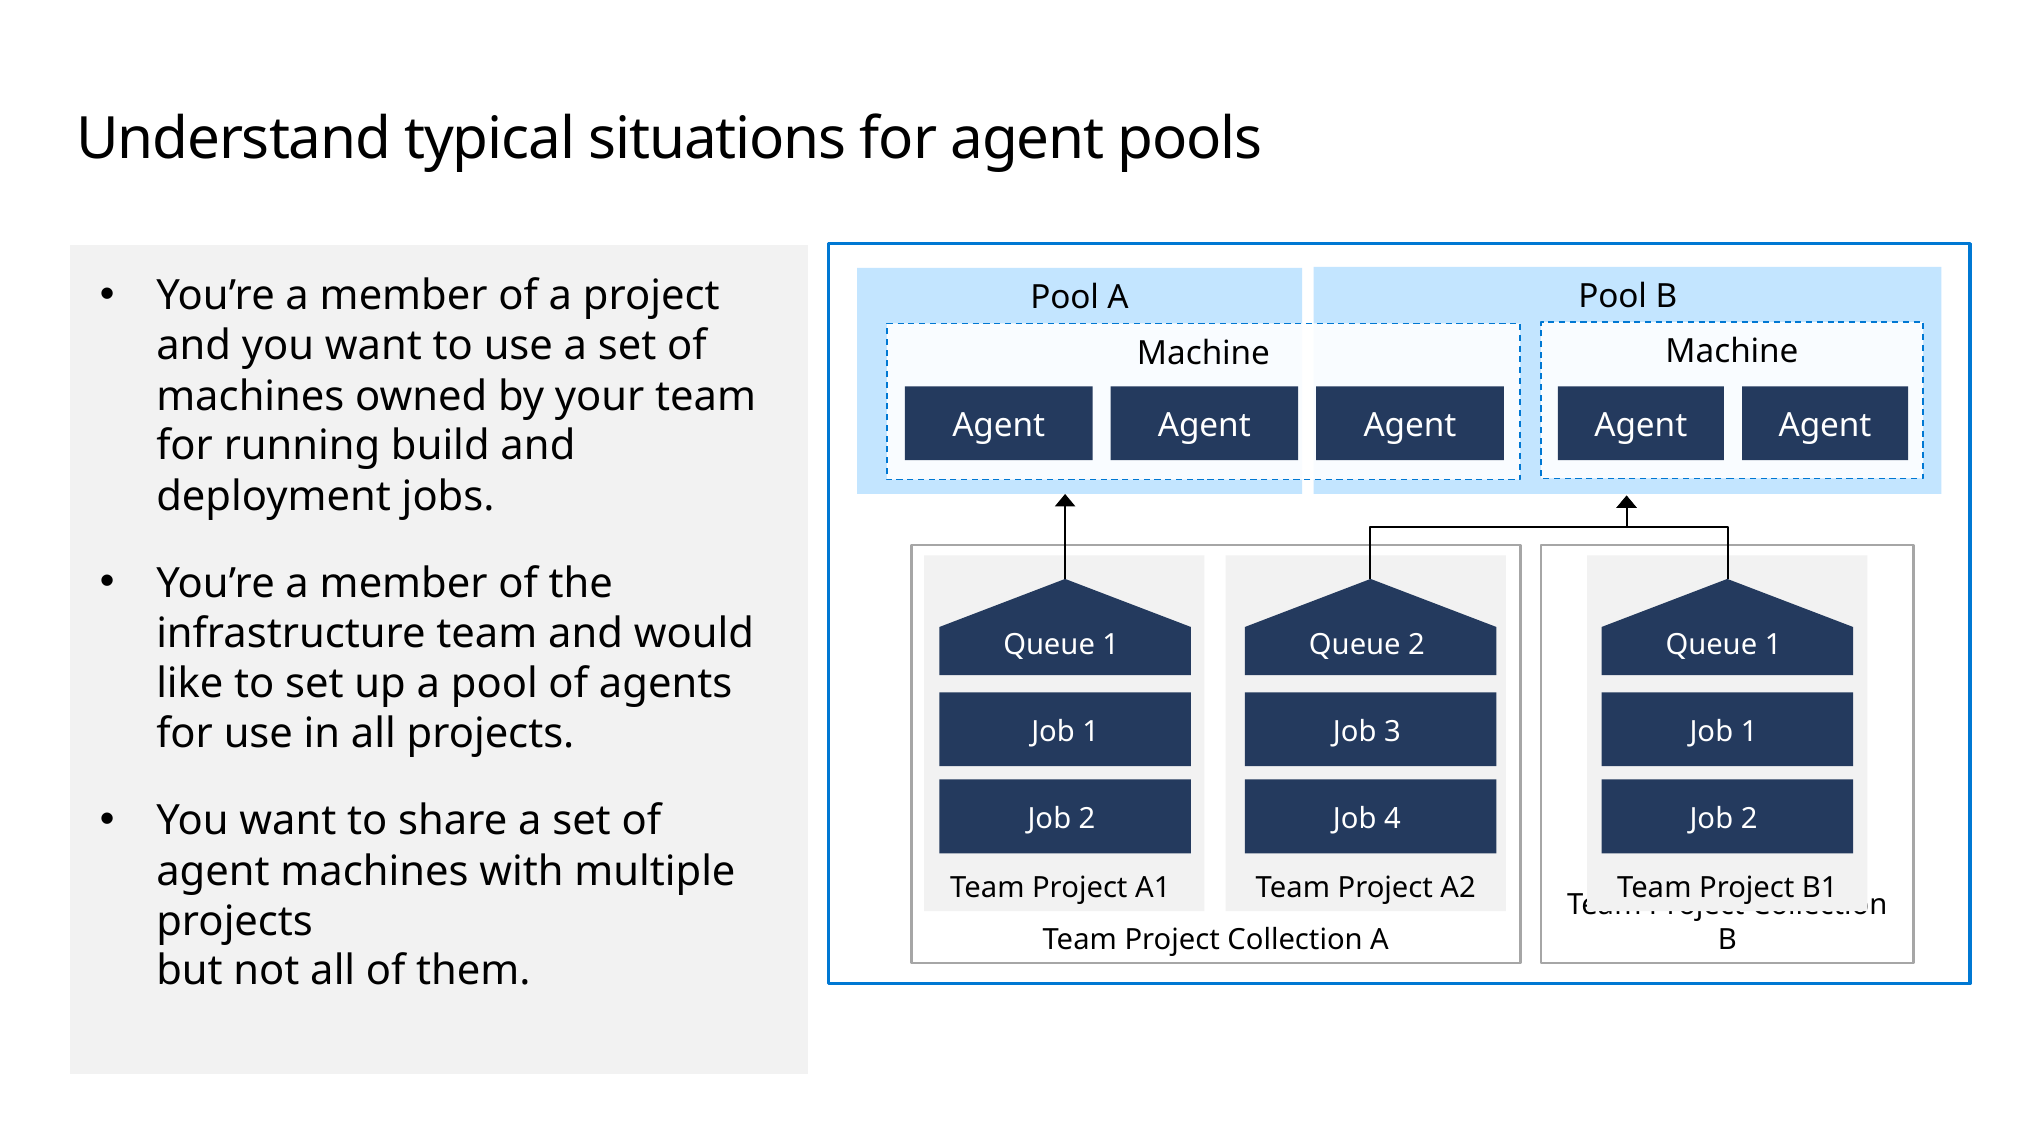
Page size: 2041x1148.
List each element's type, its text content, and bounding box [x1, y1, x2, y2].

text_box You’re a member of a project and you want to use a set of machines owned by your team for running build and deployment jobs. You’re a member of the infrastructure team and would like to set up a pool of agents for use in all projects. You want to share a set of agent machines with multiple projects but not all of them. [70, 245, 808, 1074]
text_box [828, 243, 1971, 985]
title Understand typical situations for agent pools [76, 103, 1969, 172]
